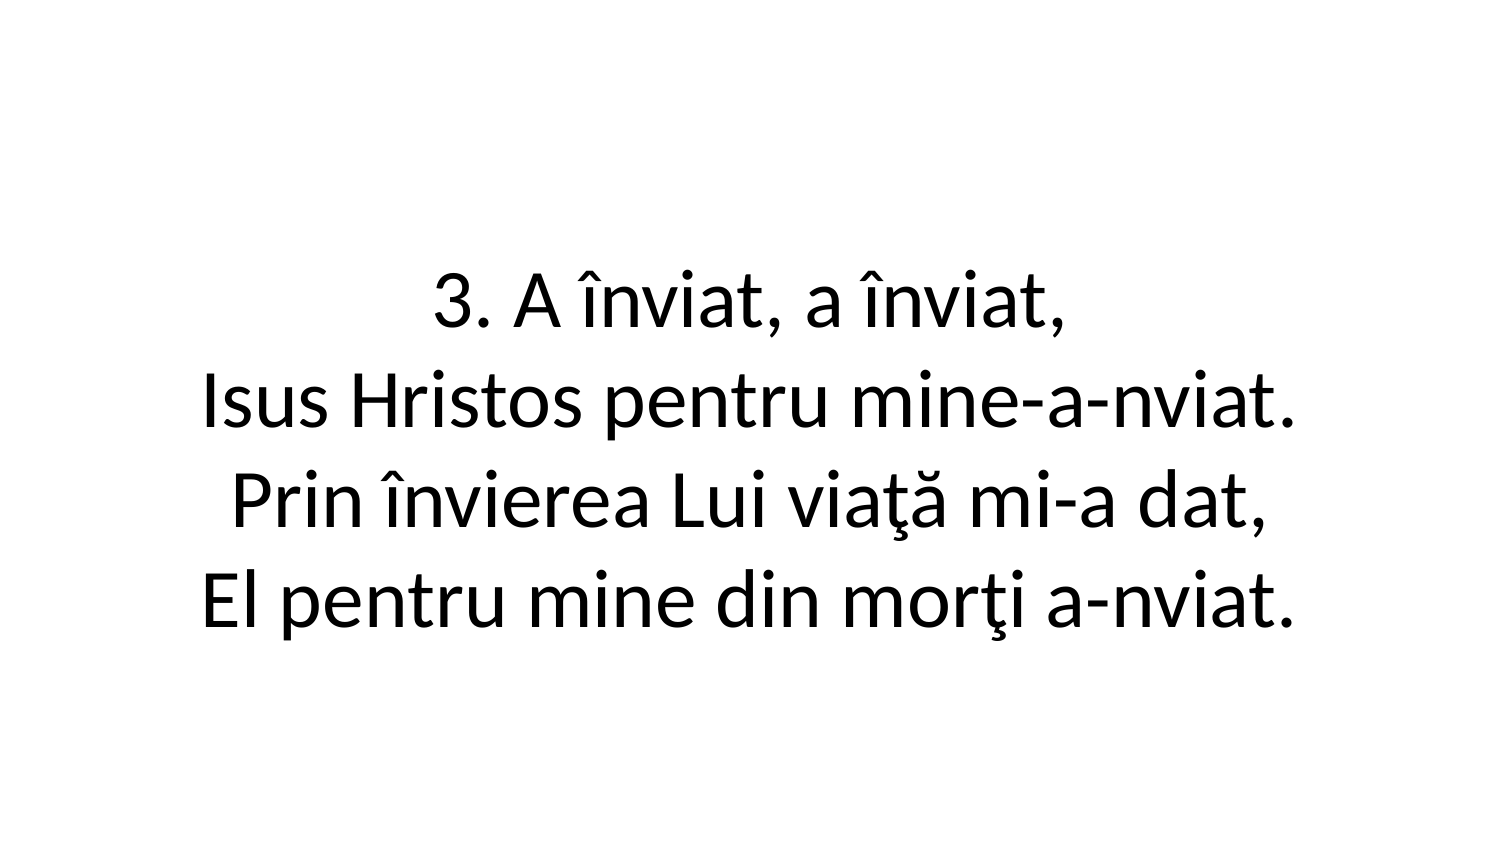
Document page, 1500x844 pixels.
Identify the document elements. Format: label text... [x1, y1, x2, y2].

text_box 3. A înviat, a înviat, Isus Hristos pentru mine-a-nviat. Prin învierea Lui viaţă mi-a dat, El pentru mine din morţi a-nviat. [185, 192, 1315, 652]
